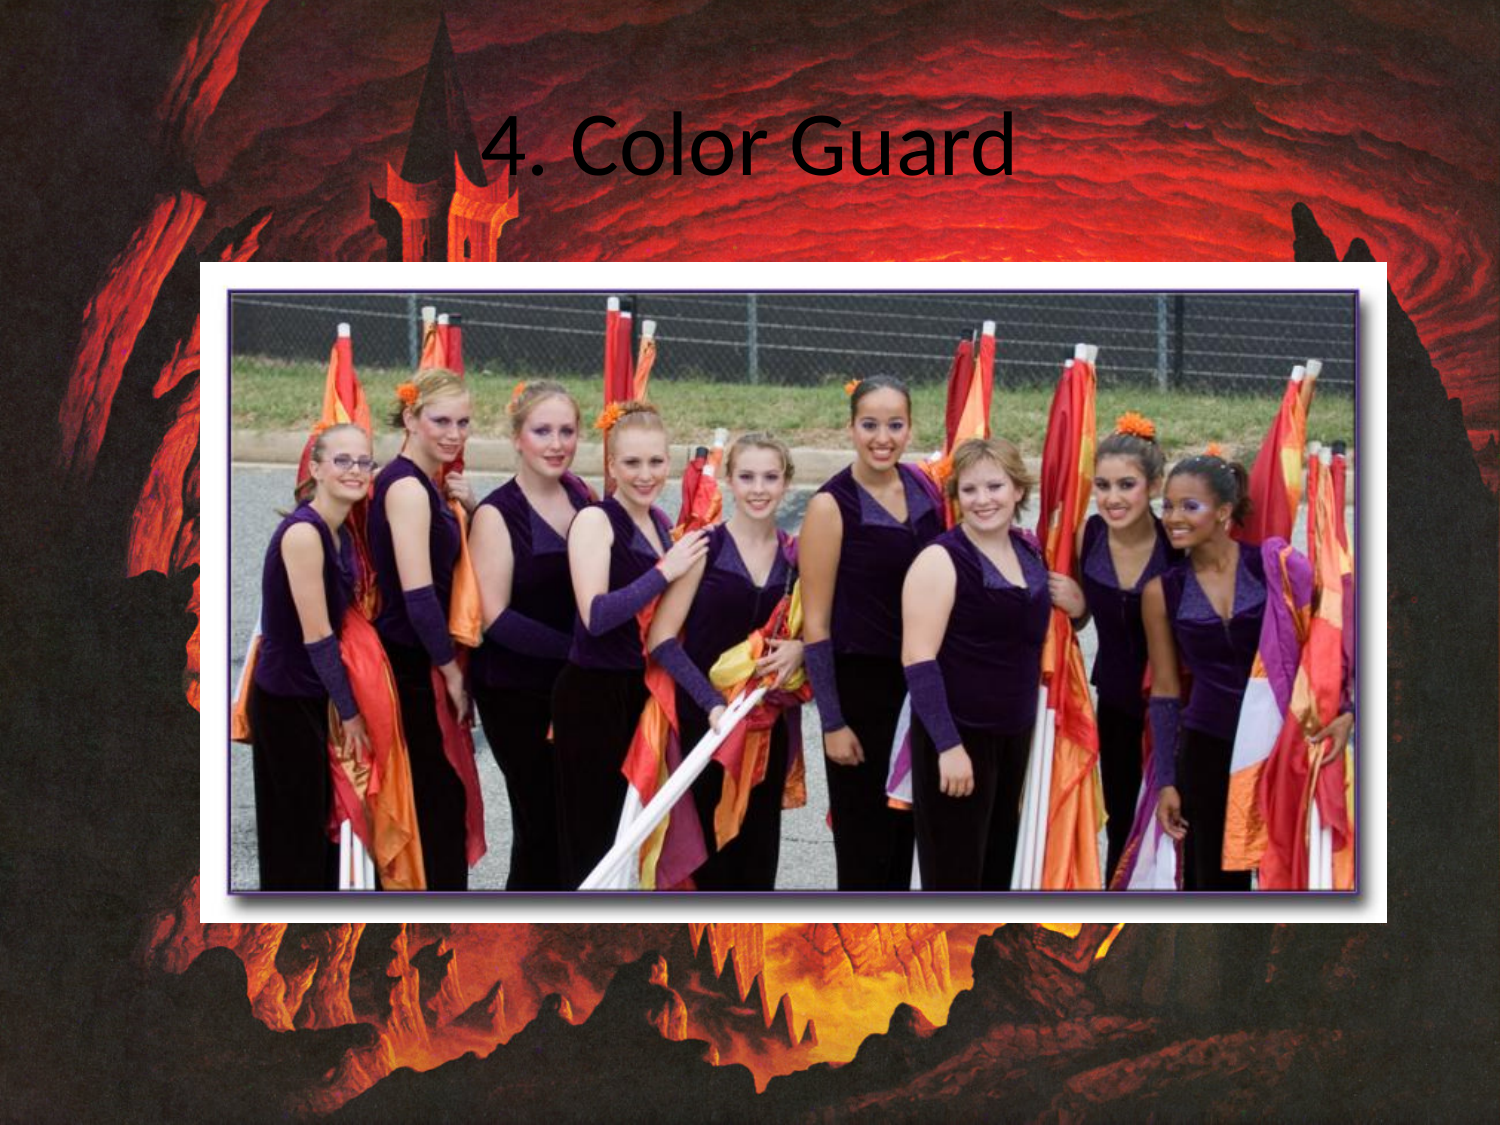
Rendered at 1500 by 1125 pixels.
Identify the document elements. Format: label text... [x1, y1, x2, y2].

title 4. Color Guard [75, 45, 1425, 233]
picture [0, 0, 1500, 1125]
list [199, 262, 1388, 924]
